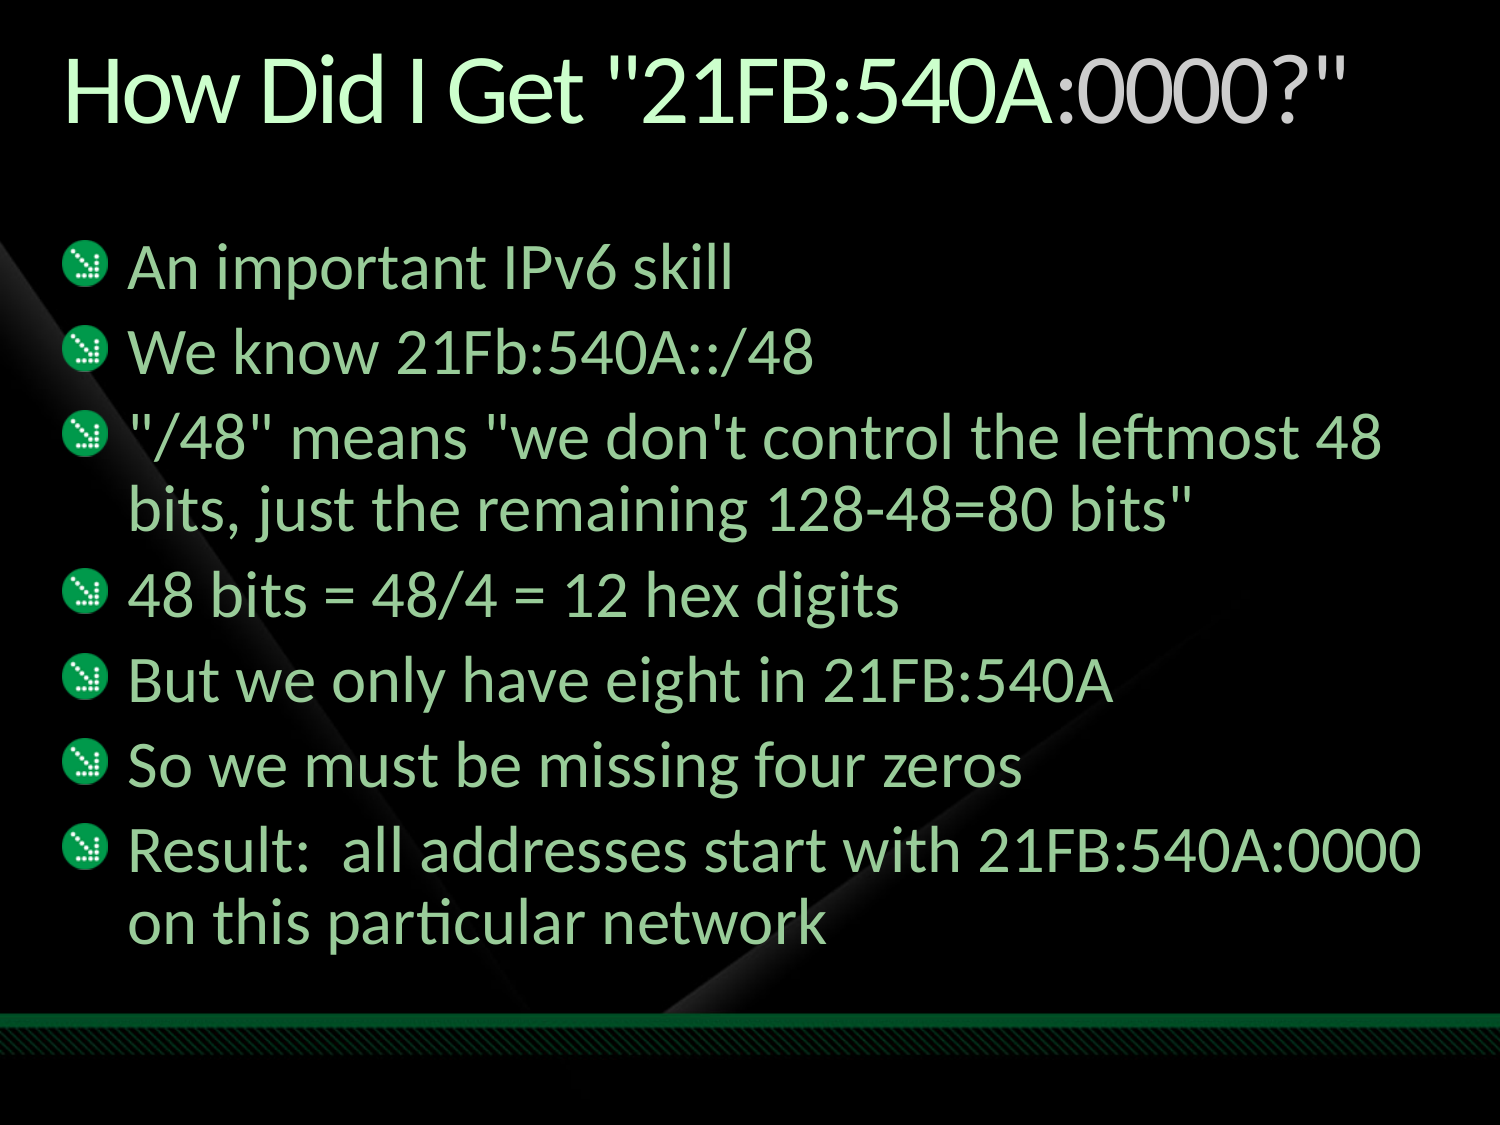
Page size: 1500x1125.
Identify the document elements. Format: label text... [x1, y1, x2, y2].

picture [0, 0, 1500, 1125]
list An important IPv6 skill We know 21Fb:540A::/48 "/48" means "we don't control the leftmost 48 bits, just the remaining 128-48=80 bits" 48 bits = 48/4 = 12 hex digits But we only have eight in 21FB:540A So we must be missing four zeros Result: all addresses start with 21FB:540A:0000 on this particular network [62, 231, 1438, 983]
title How Did I Get "21FB:540A:0000?" [62, 37, 1438, 147]
